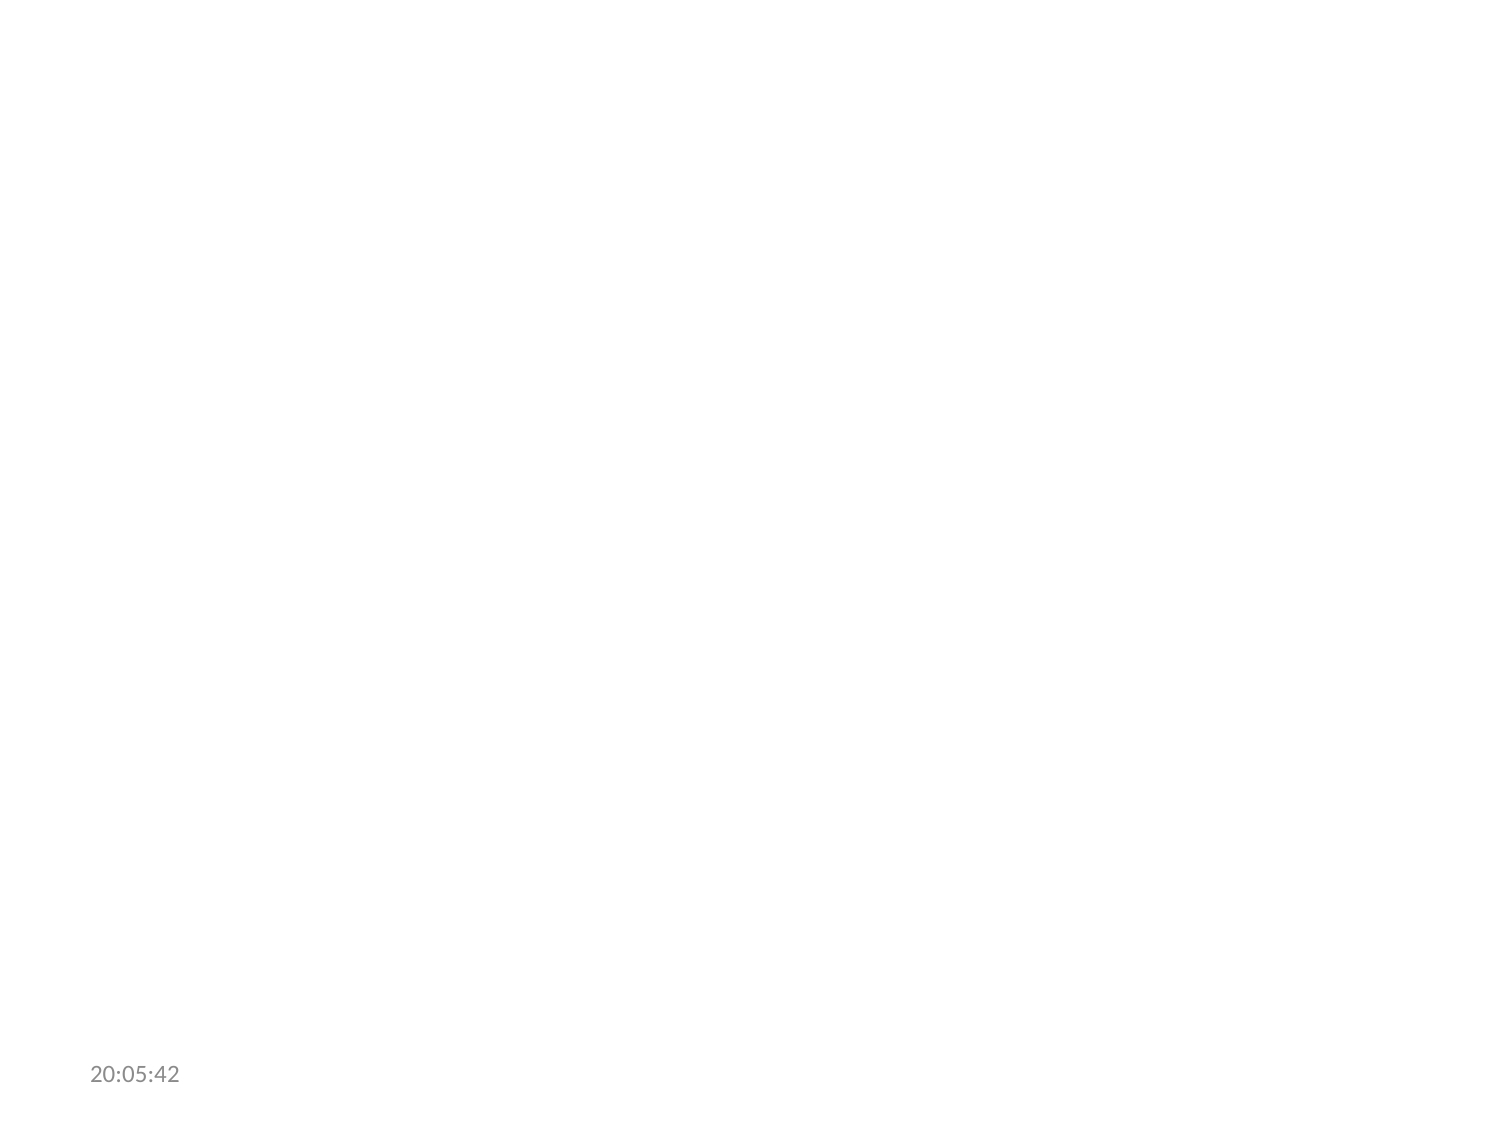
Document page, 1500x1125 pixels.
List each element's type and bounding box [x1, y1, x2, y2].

slide_number [75, 1042, 425, 1103]
